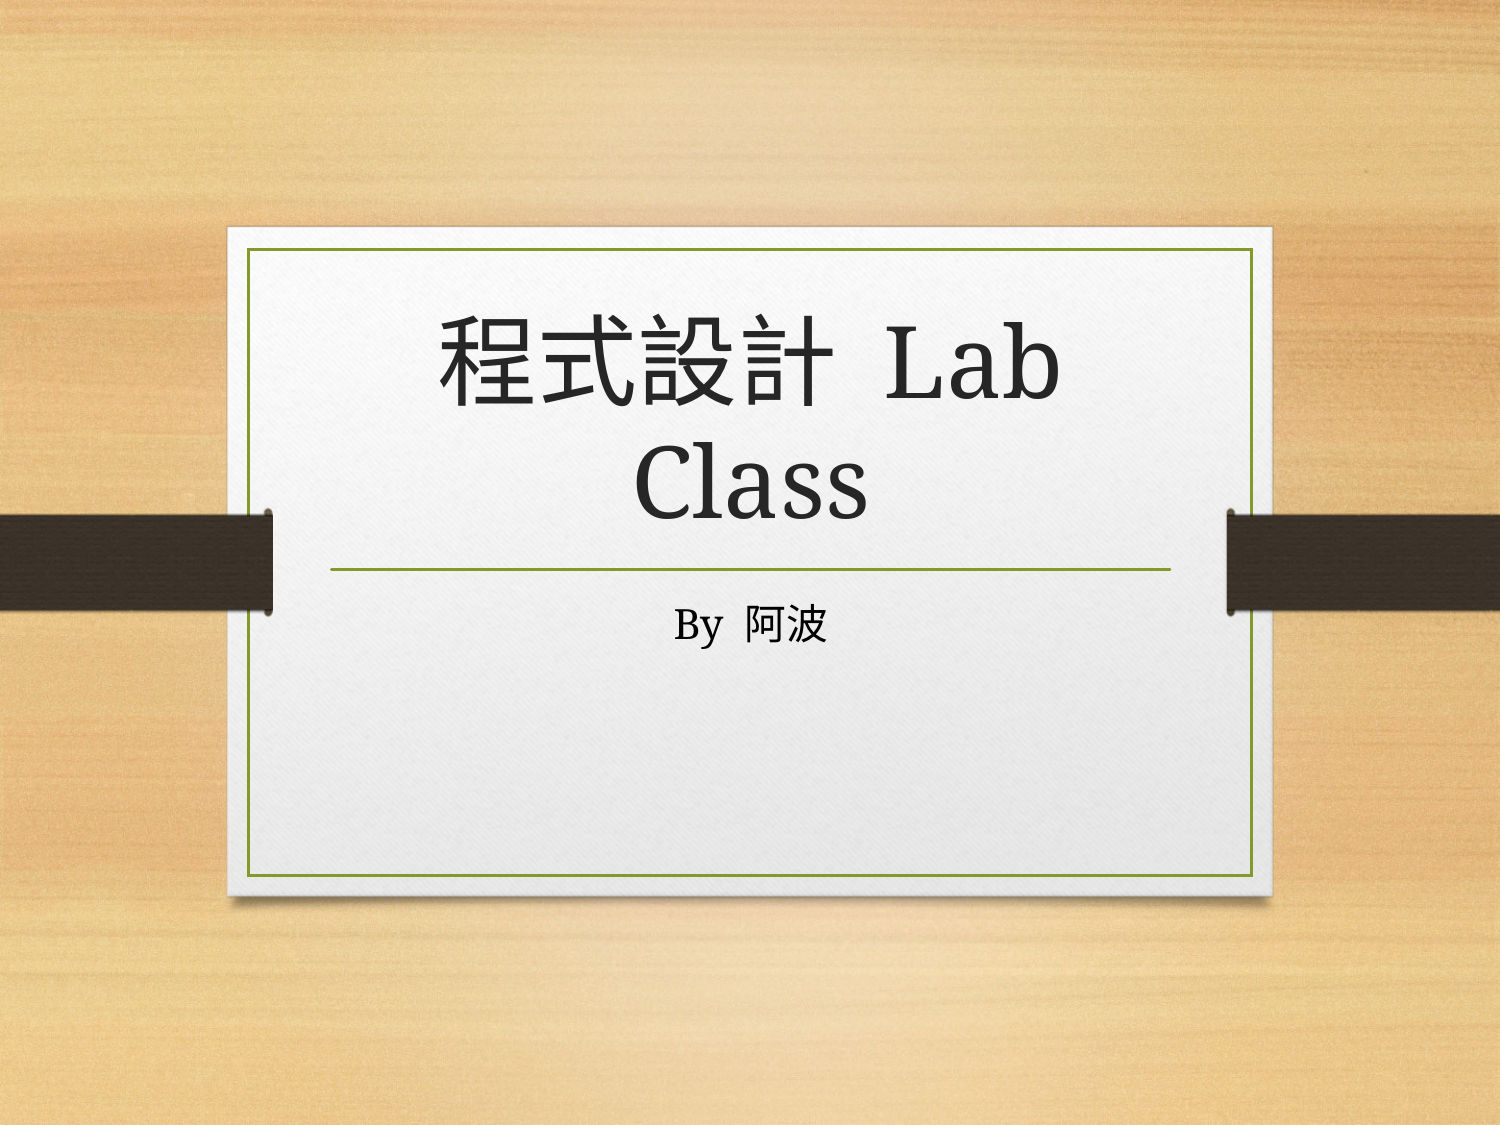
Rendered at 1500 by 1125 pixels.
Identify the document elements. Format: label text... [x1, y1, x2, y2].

title 程式設計 Lab Class [315, 297, 1187, 546]
picture [0, 0, 1500, 1125]
subtitle By 阿波 [315, 590, 1187, 817]
